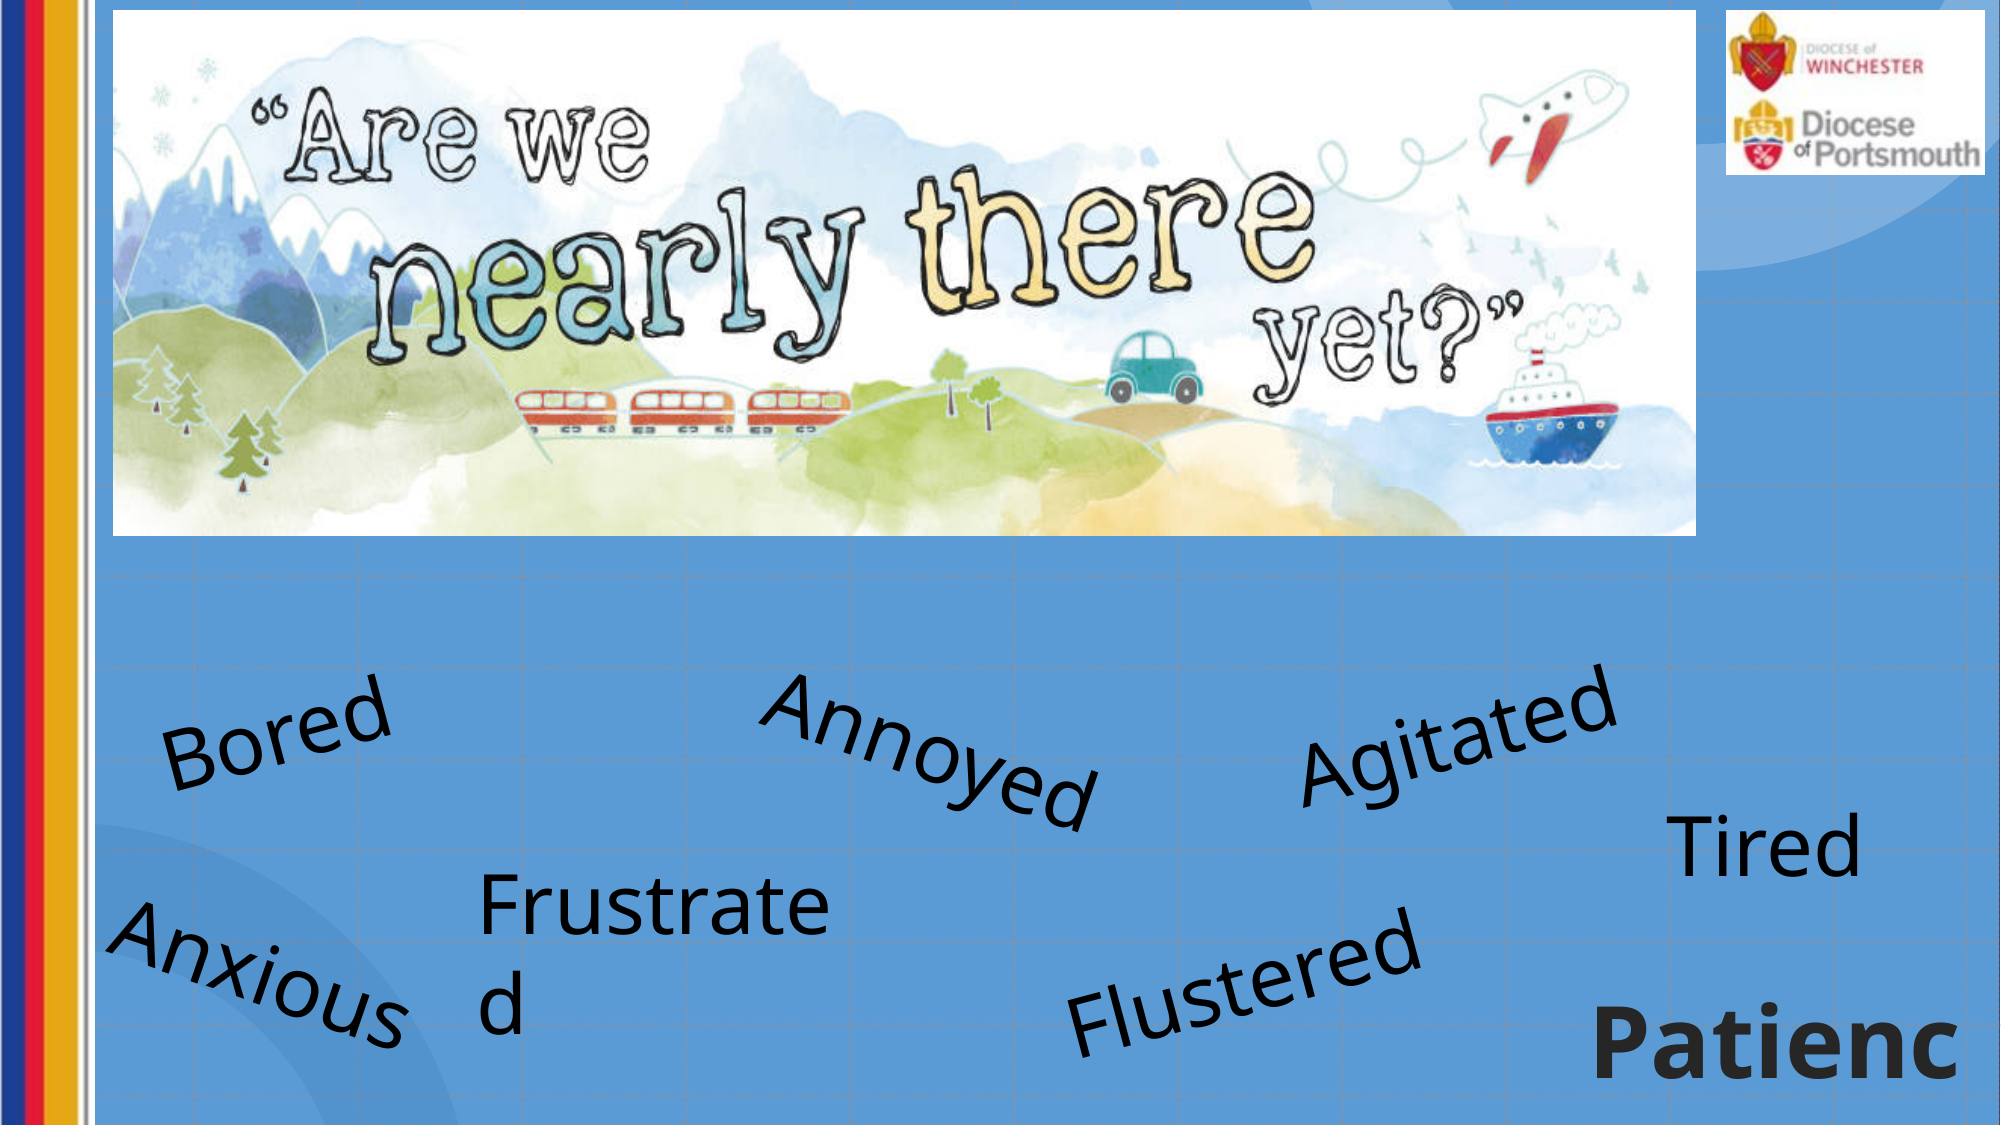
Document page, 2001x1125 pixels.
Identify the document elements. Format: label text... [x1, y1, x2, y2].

text_box Flustered [1037, 870, 1465, 1088]
text_box Bored [132, 632, 454, 822]
text_box Frustrated [461, 843, 888, 1059]
text_box Annoyed [736, 632, 1144, 869]
picture [112, 10, 1698, 536]
text_box Patience [1549, 971, 2000, 1125]
picture [0, 0, 95, 1125]
text_box Anxious [95, 861, 491, 1098]
picture [1726, 10, 1985, 175]
text_box Agitated [1265, 578, 1843, 836]
text_box Tired [1650, 785, 1952, 901]
